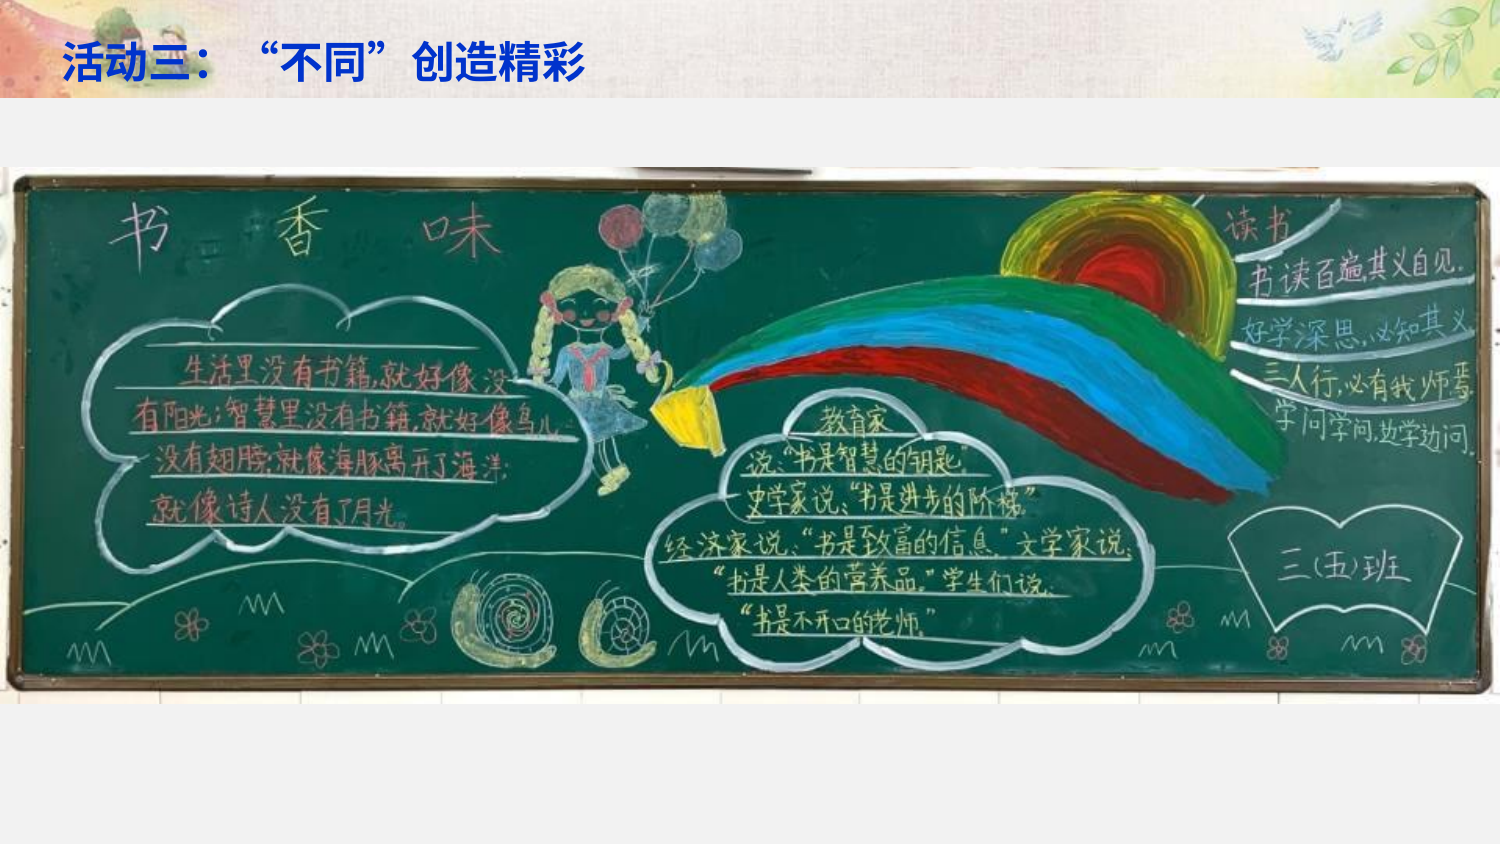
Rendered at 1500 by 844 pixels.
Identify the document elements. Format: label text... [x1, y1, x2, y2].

picture [0, 167, 1500, 705]
text_box 活动三：“不同”创造精彩 [49, 28, 598, 93]
picture [0, 0, 1500, 98]
